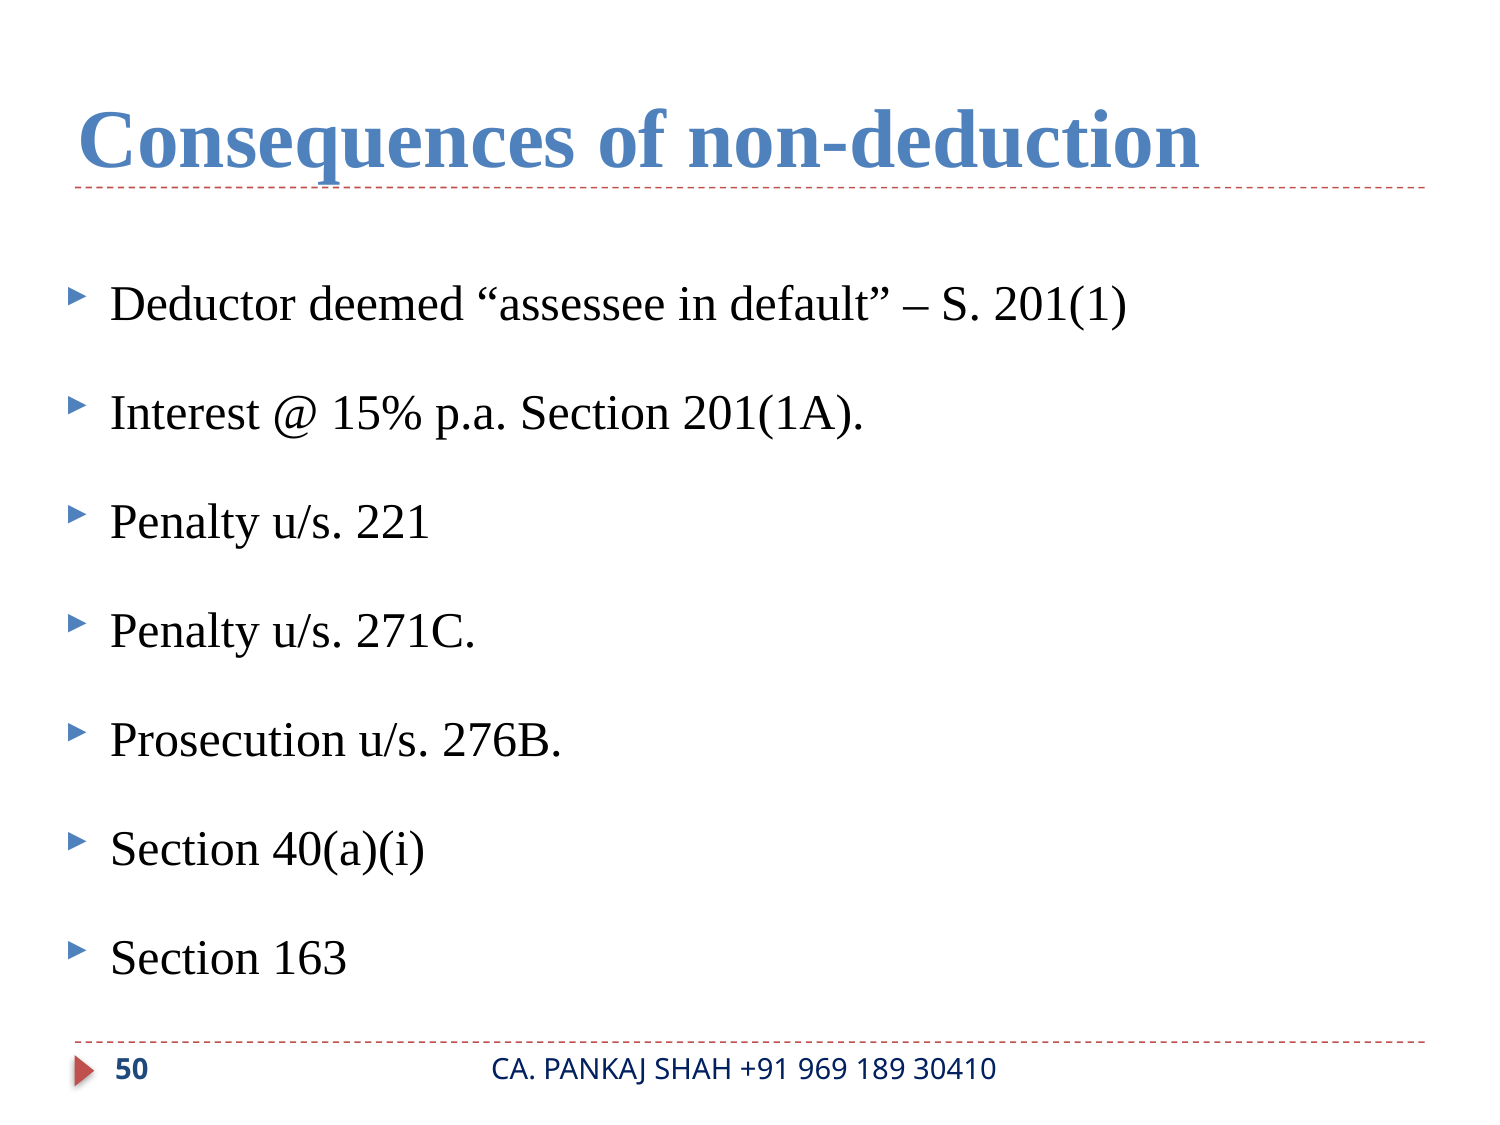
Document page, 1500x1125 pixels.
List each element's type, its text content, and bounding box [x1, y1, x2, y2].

text_box CA. PANKAJ SHAH +91 969 189 30410 [210, 1042, 1278, 1093]
slide_number 50 [100, 1075, 426, 1103]
title Consequences of non-deduction [62, 37, 1413, 192]
list Deductor deemed “assessee in default” – S. 201(1) Interest @ 15% p.a. Section 201(1A). Penalty u/s. 221 Penalty u/s. 271C. Prosecution u/s. 276B. Section 40(a)(i) Section 163 [50, 275, 1400, 1075]
